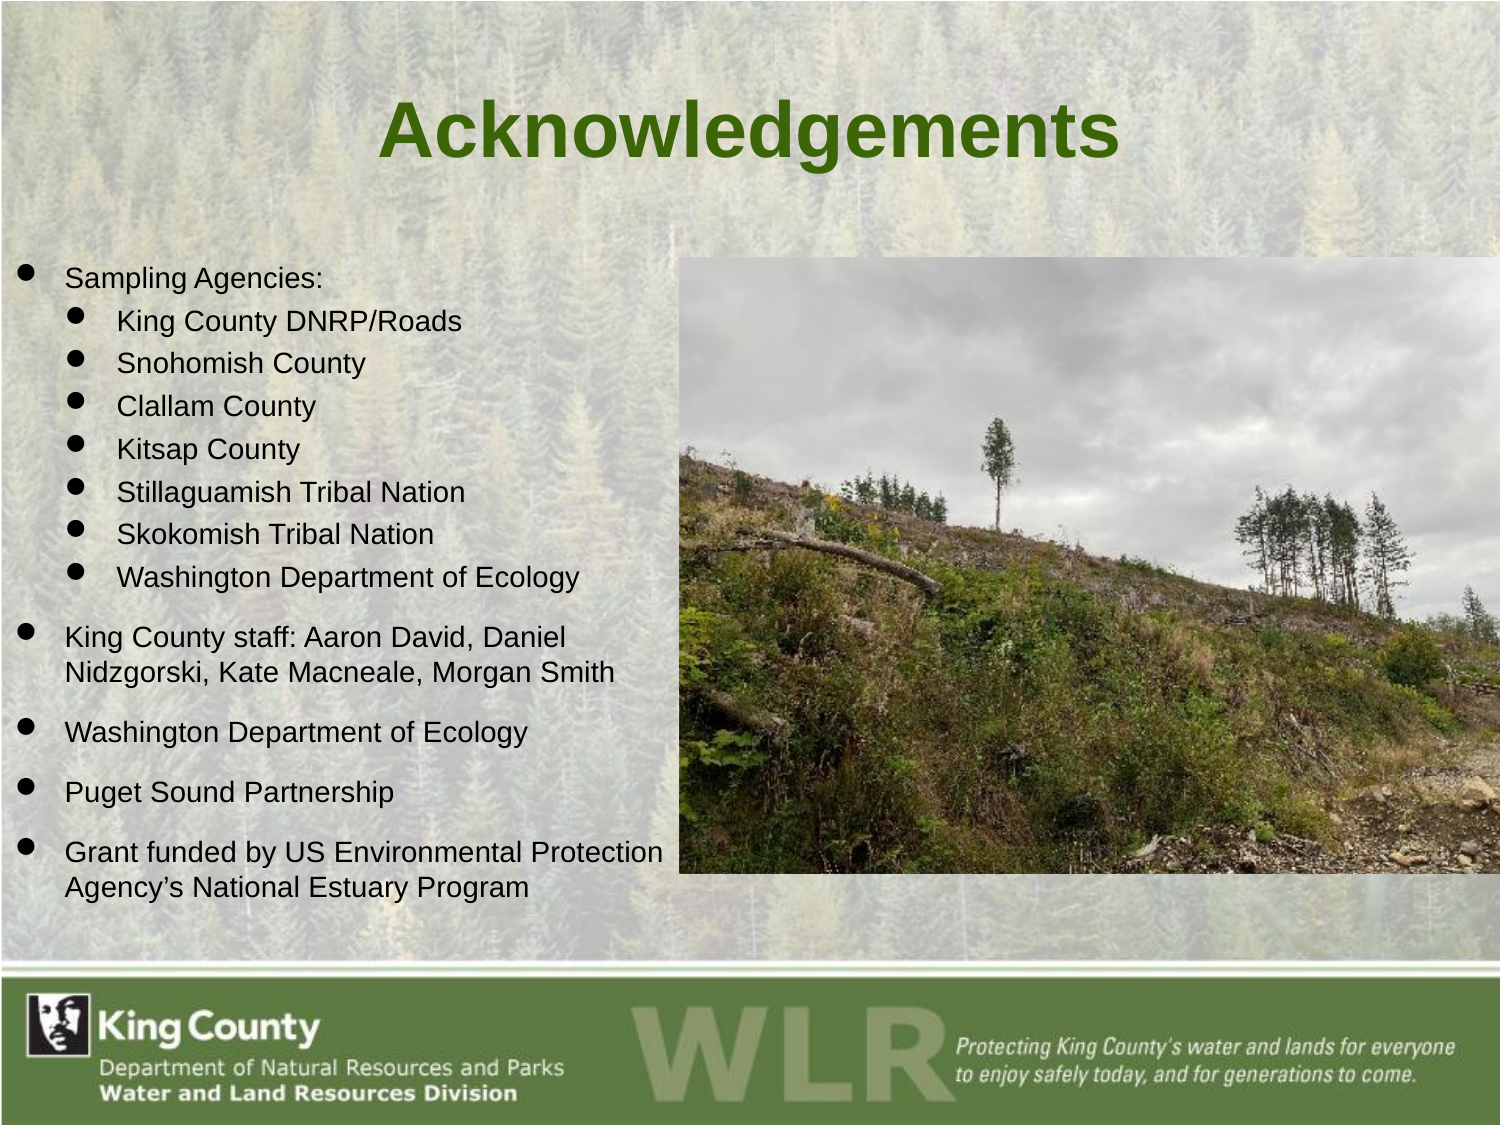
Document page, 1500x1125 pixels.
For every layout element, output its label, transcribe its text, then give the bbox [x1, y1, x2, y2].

list Sampling Agencies: King County DNRP/Roads Snohomish County Clallam County Kitsap County Stillaguamish Tribal Nation Skokomish Tribal Nation Washington Department of Ecology King County staff: Aaron David, Daniel Nidzgorski, Kate Macneale, Morgan Smith Washington Department of Ecology Puget Sound Partnership Grant funded by US Environmental Protection Agency’s National Estuary Program [0, 251, 692, 929]
title Acknowledgements [127, 40, 1372, 181]
picture [1, 1, 1500, 1125]
